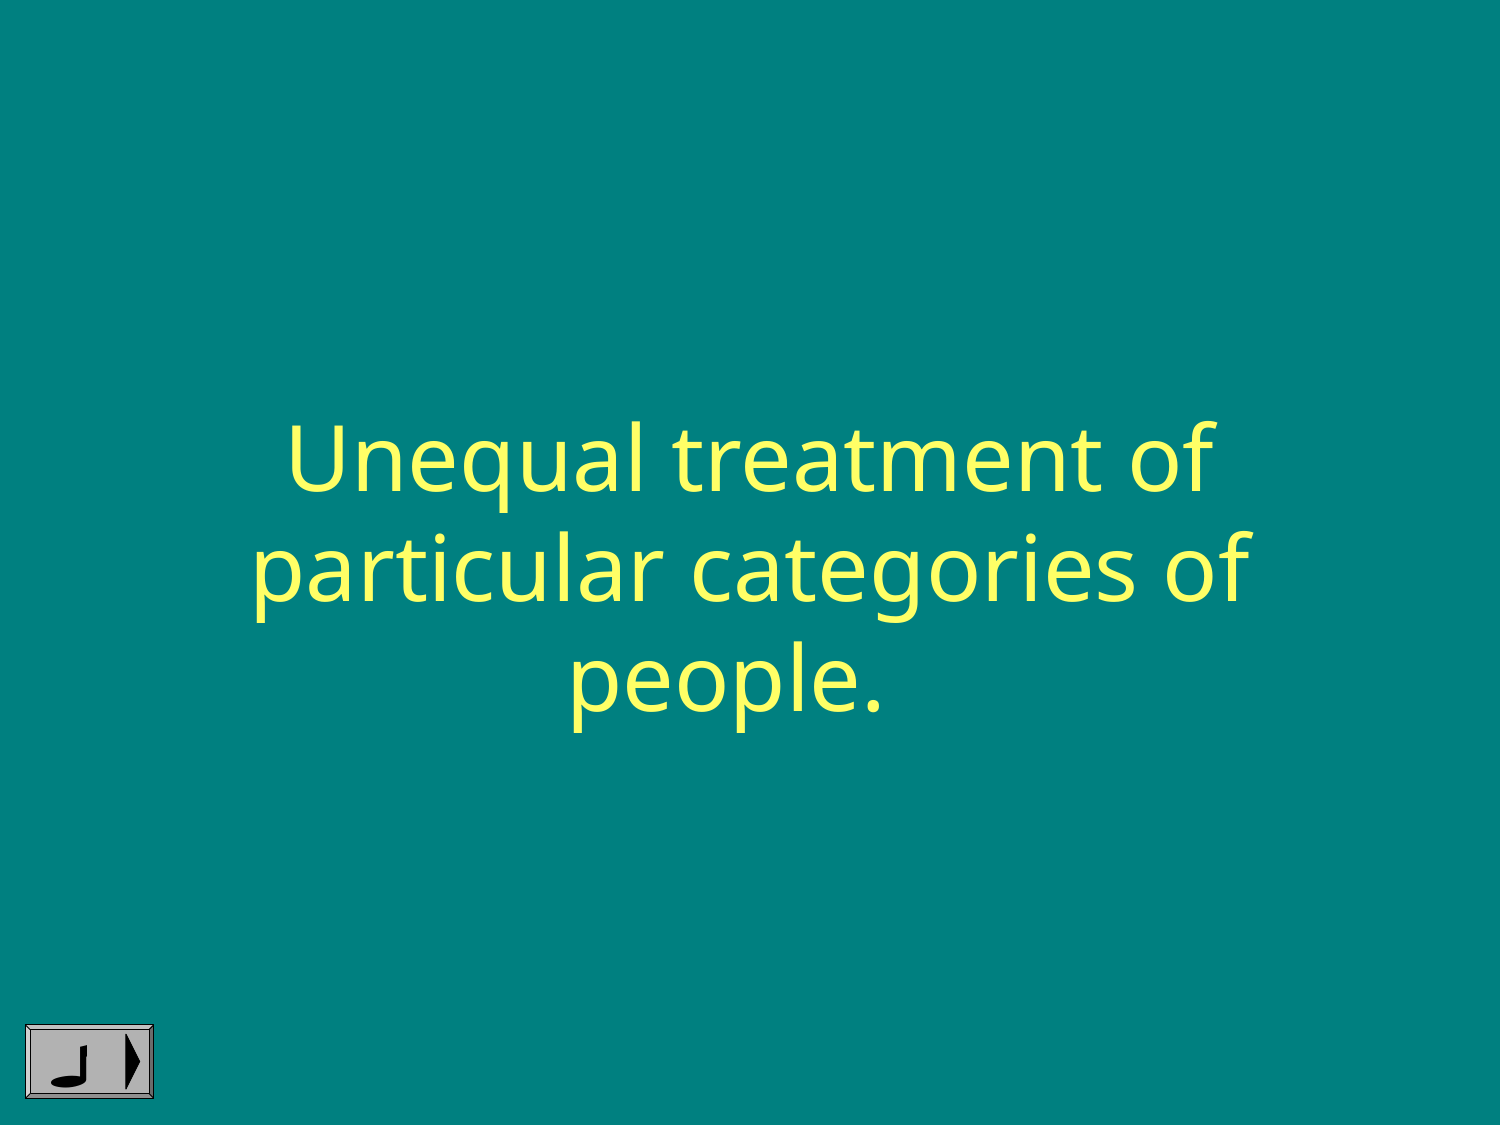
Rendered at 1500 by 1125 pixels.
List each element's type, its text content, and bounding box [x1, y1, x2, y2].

title Unequal treatment of particular categories of people. [112, 99, 1388, 1031]
picture [24, 1024, 156, 1101]
